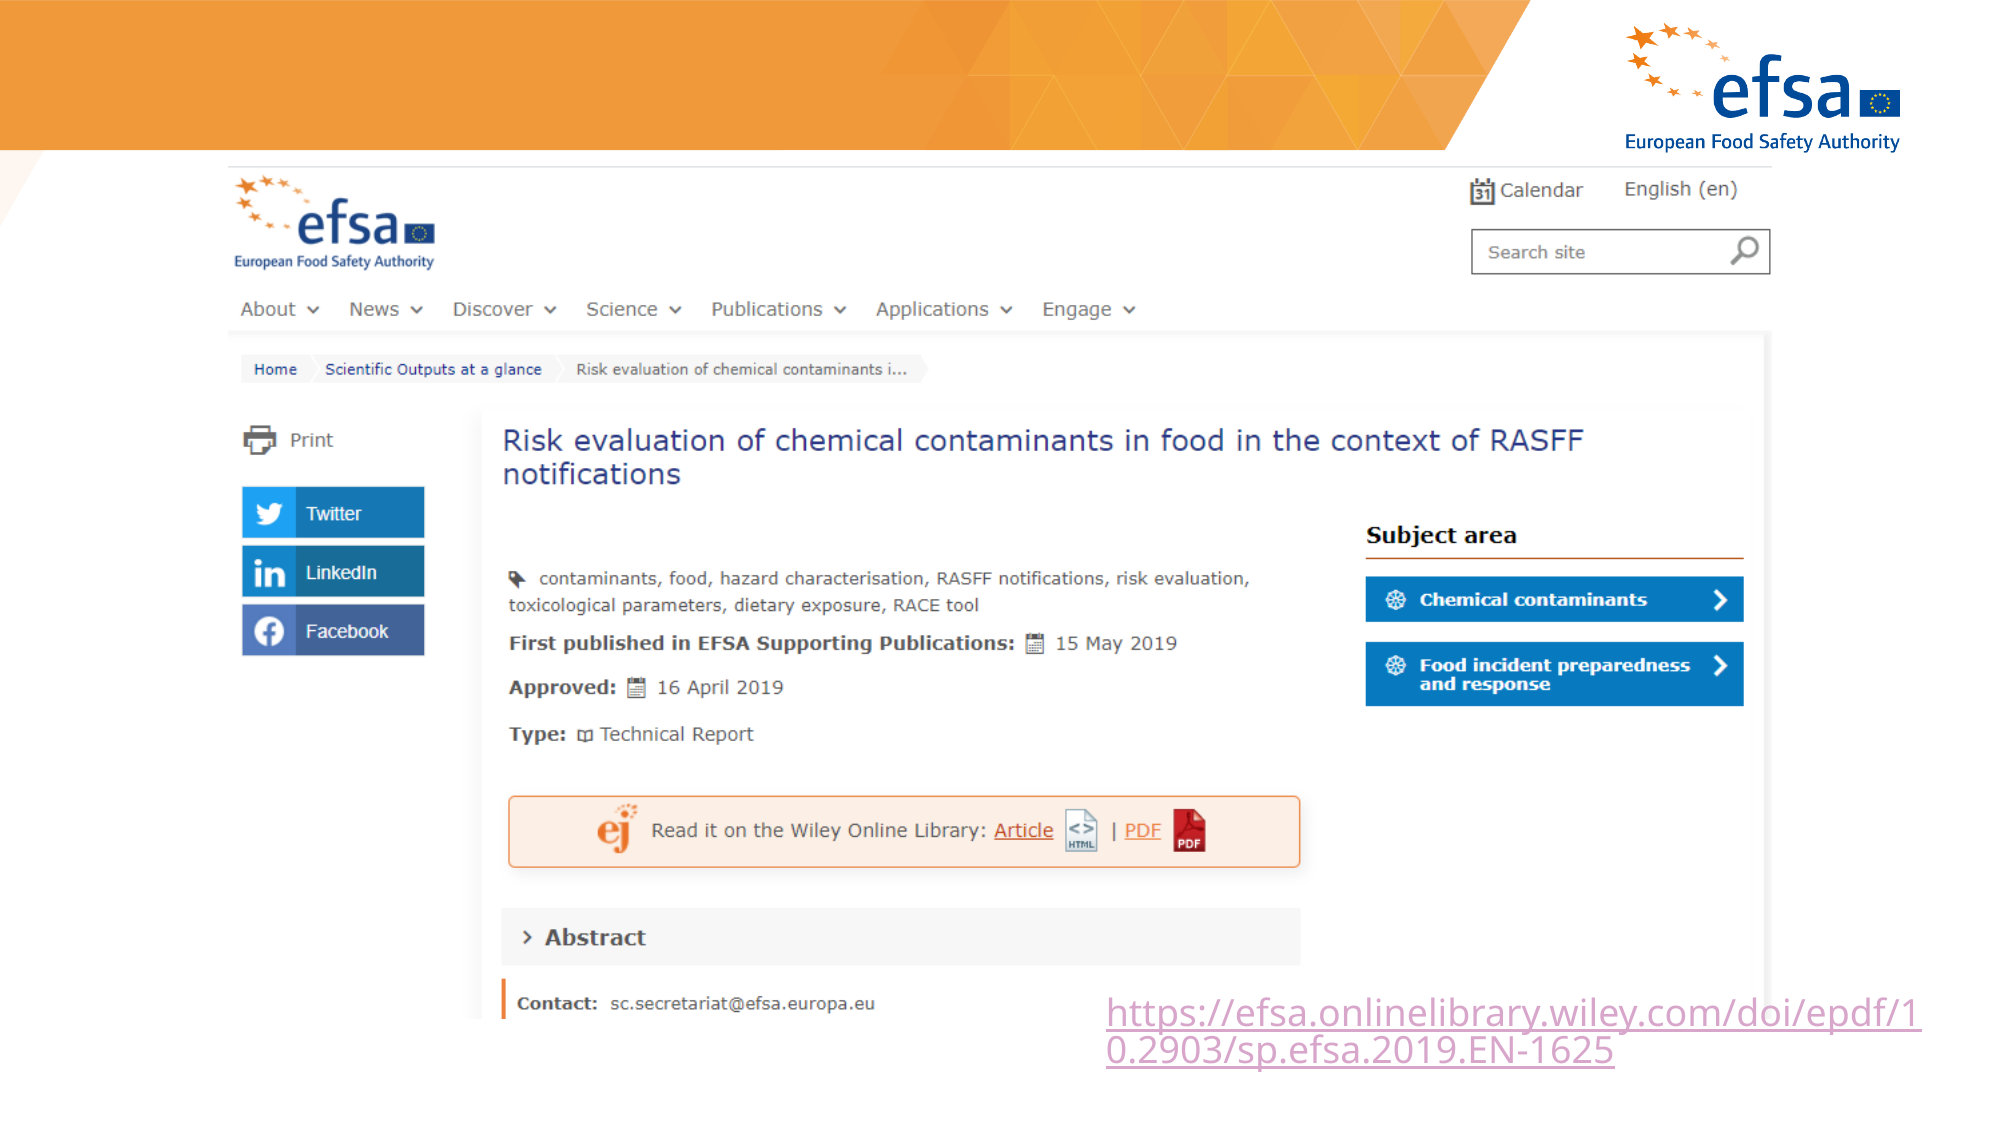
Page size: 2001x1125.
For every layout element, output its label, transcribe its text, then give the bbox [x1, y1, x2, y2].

picture [0, 0, 2000, 1125]
text_box https://efsa.onlinelibrary.wiley.com/doi/epdf/10.2903/sp.efsa.2019.EN-1625 [1091, 982, 1937, 1115]
